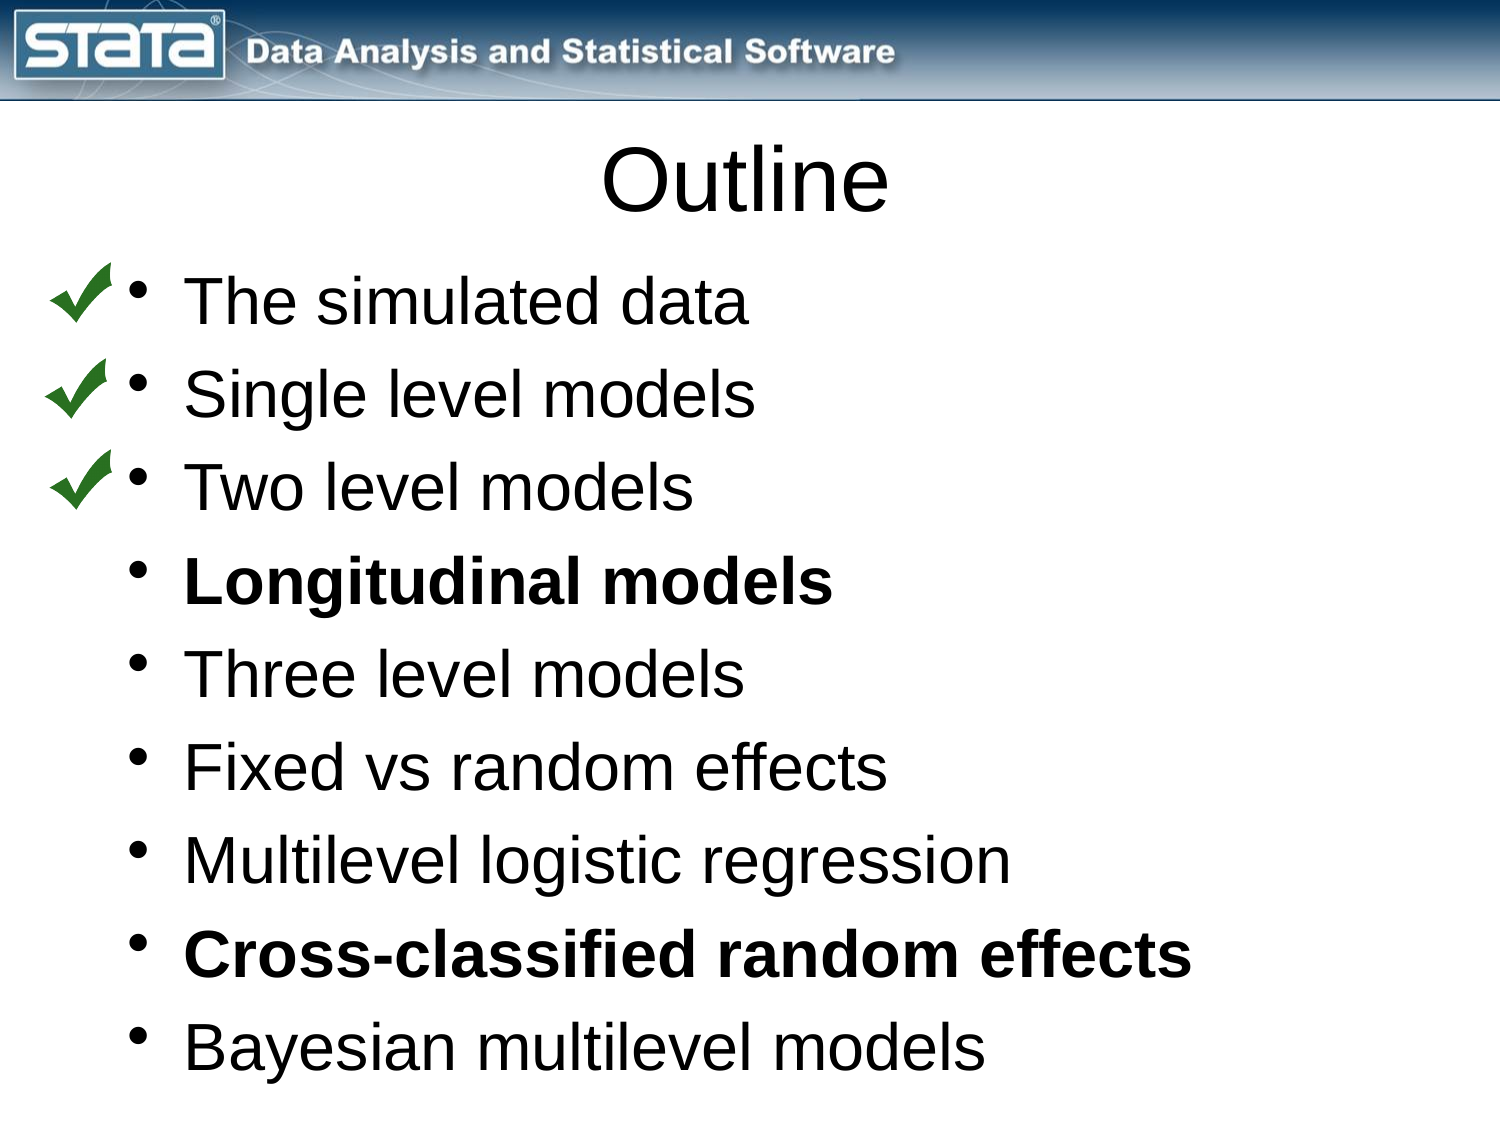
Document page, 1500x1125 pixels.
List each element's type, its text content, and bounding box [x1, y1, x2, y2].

title Outline [70, 109, 1421, 250]
picture [44, 358, 109, 419]
list The simulated data Single level models Two level models Longitudinal models Three level models Fixed vs random effects Multilevel logistic regression Cross-classified random effects Bayesian multilevel models [112, 249, 1456, 1008]
picture [0, 0, 1500, 102]
picture [48, 449, 113, 510]
picture [49, 262, 114, 323]
